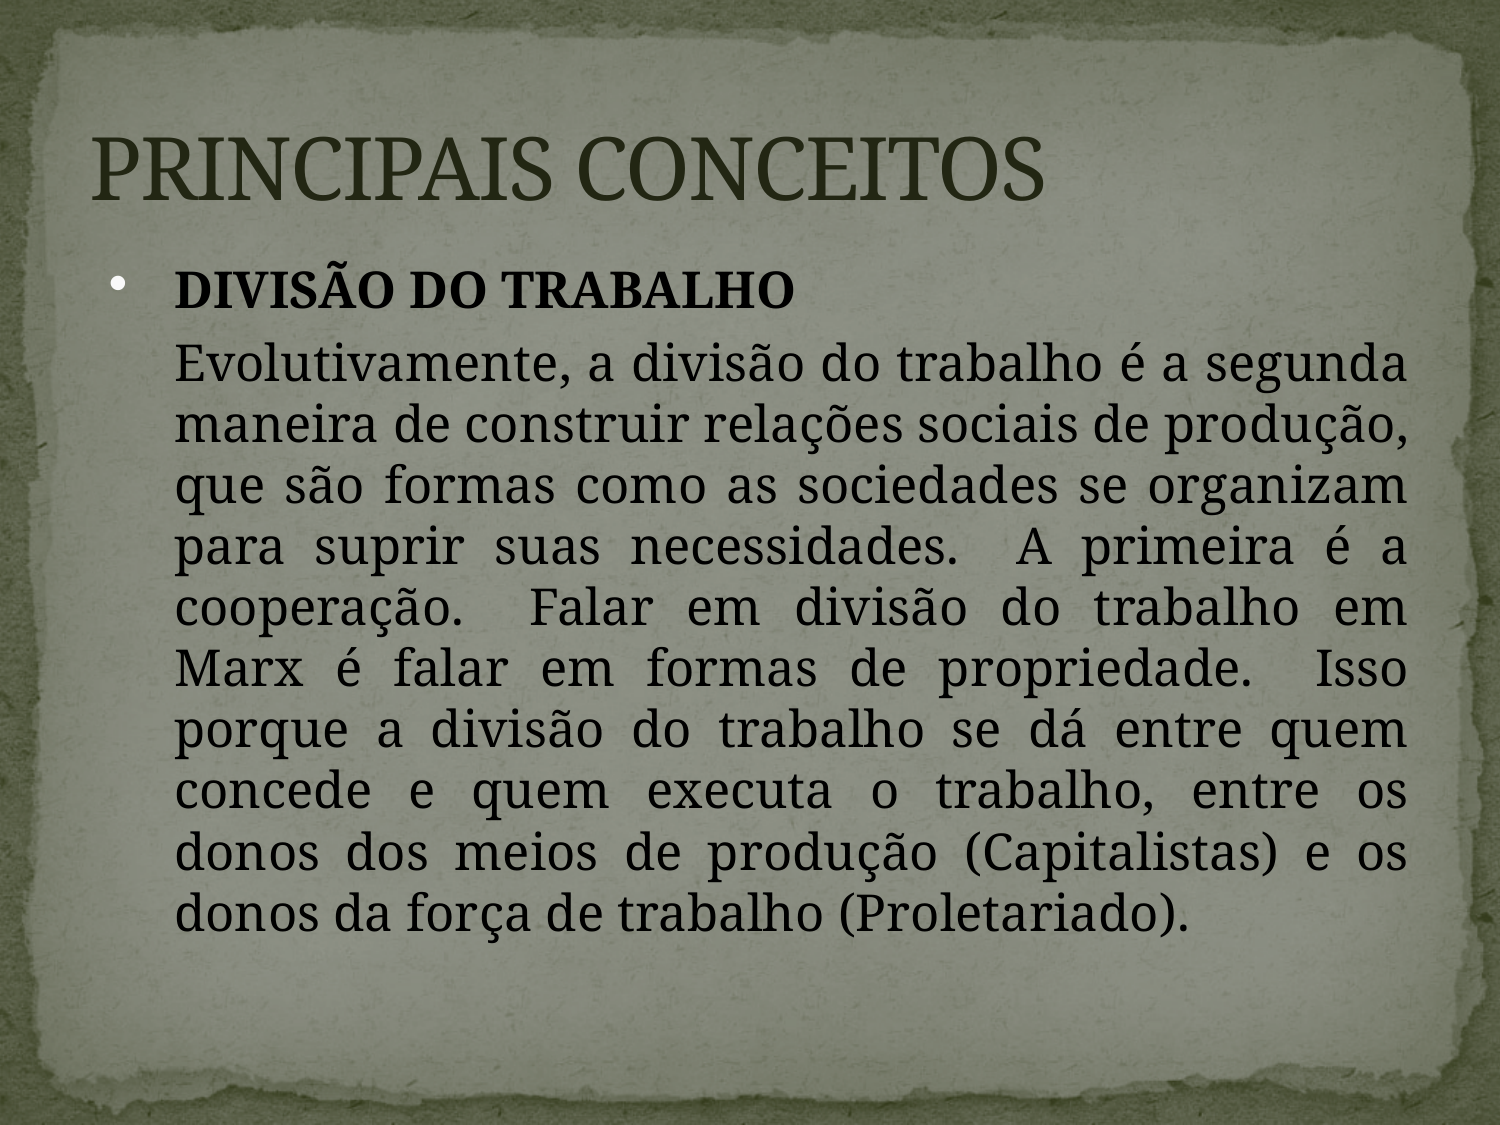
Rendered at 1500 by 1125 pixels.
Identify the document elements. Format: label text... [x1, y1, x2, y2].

title PRINCIPAIS CONCEITOS [74, 24, 1425, 225]
list DIVISÃO DO TRABALHO Evolutivamente, a divisão do trabalho é a segunda maneira de construir relações sociais de produção, que são formas como as sociedades se organizam para suprir suas necessidades. A primeira é a cooperação. Falar em divisão do trabalho em Marx é falar em formas de propriedade. Isso porque a divisão do trabalho se dá entre quem concede e quem executa o trabalho, entre os donos dos meios de produção (Capitalistas) e os donos da força de trabalho (Proletariado). [75, 249, 1425, 1000]
